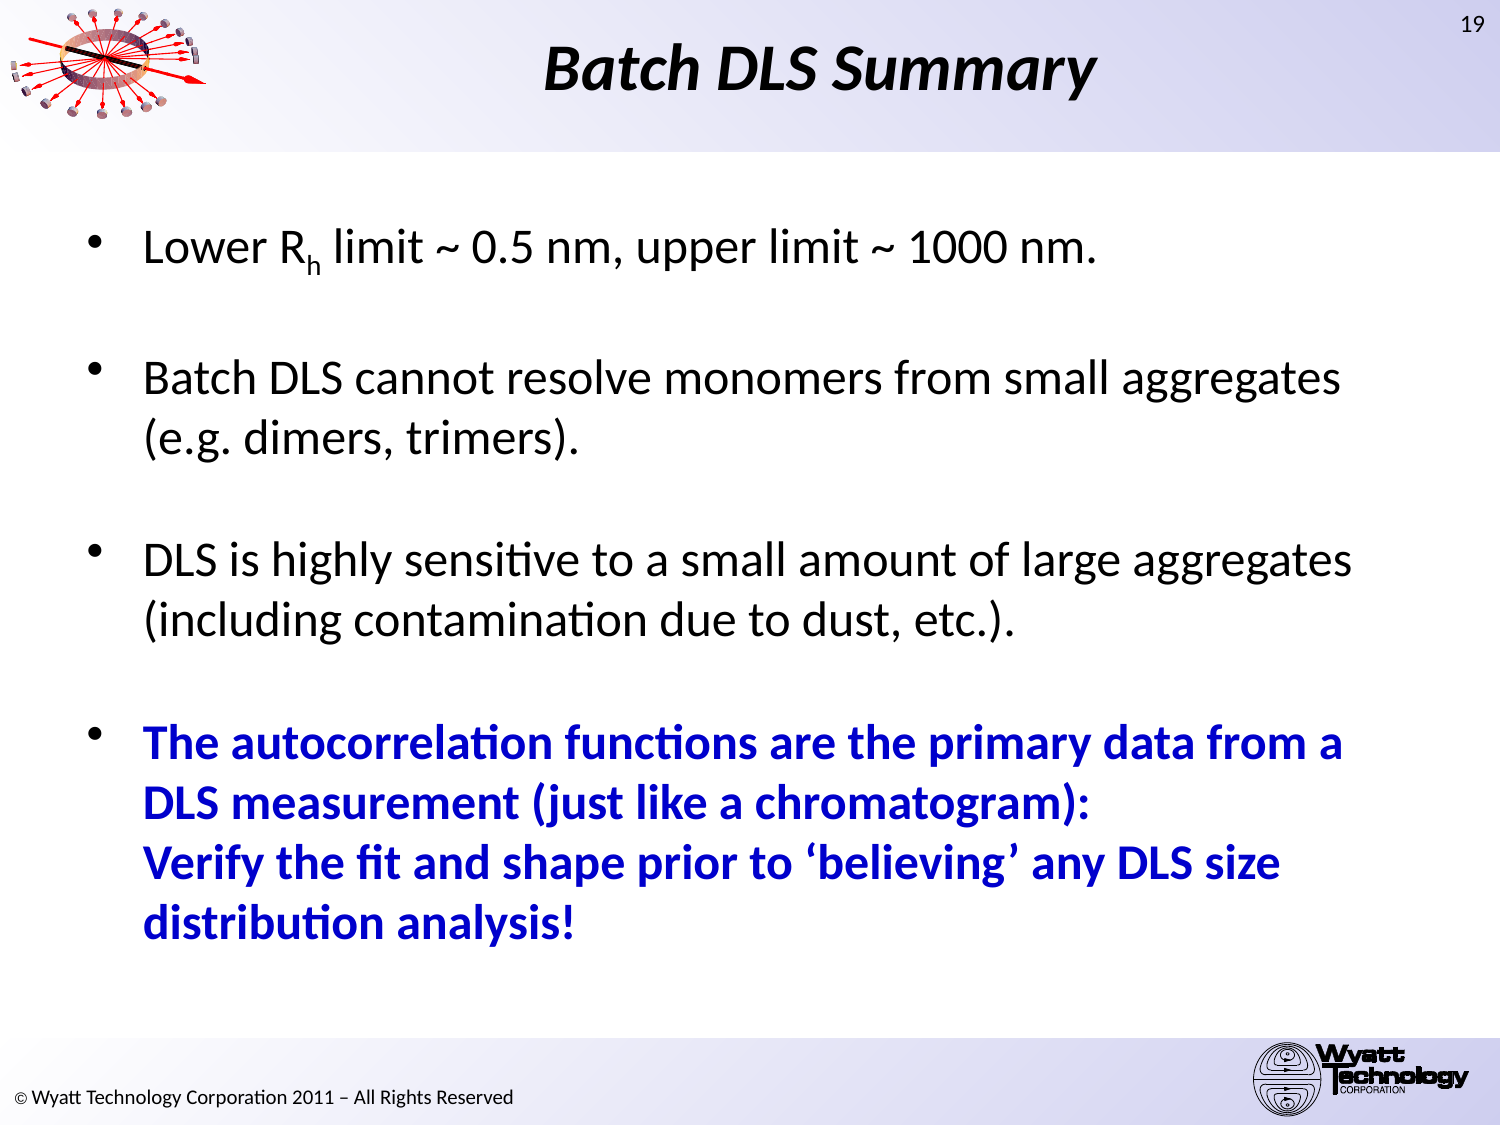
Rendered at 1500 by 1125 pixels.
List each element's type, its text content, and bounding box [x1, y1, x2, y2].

title Batch DLS Summary [217, 16, 1424, 112]
text_box Lower Rh limit ~ 0.5 nm, upper limit ~ 1000 nm. Batch DLS cannot resolve monomers from small aggregates (e.g. dimers, trimers). DLS is highly sensitive to a small amount of large aggregates (including contamination due to dust, etc.). The autocorrelation functions are the primary data from a DLS measurement (just like a chromatogram): Verify the fit and shape prior to ‘believing’ any DLS size distribution analysis! [71, 205, 1433, 1009]
